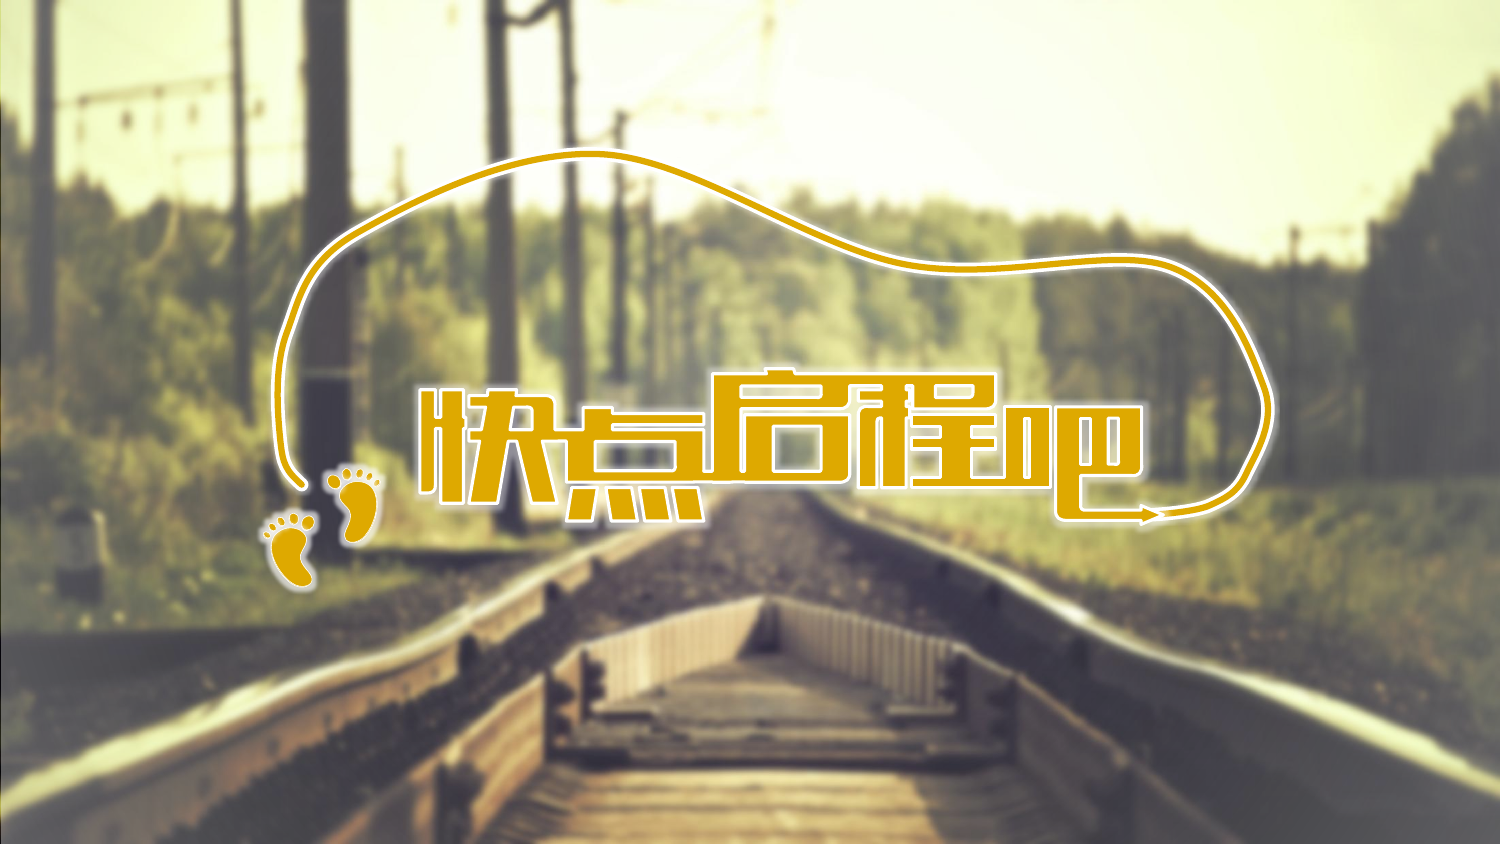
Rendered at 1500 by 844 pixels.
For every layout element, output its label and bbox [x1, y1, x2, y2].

picture [0, 0, 1500, 844]
text_box [262, 512, 316, 589]
text_box [326, 467, 382, 548]
